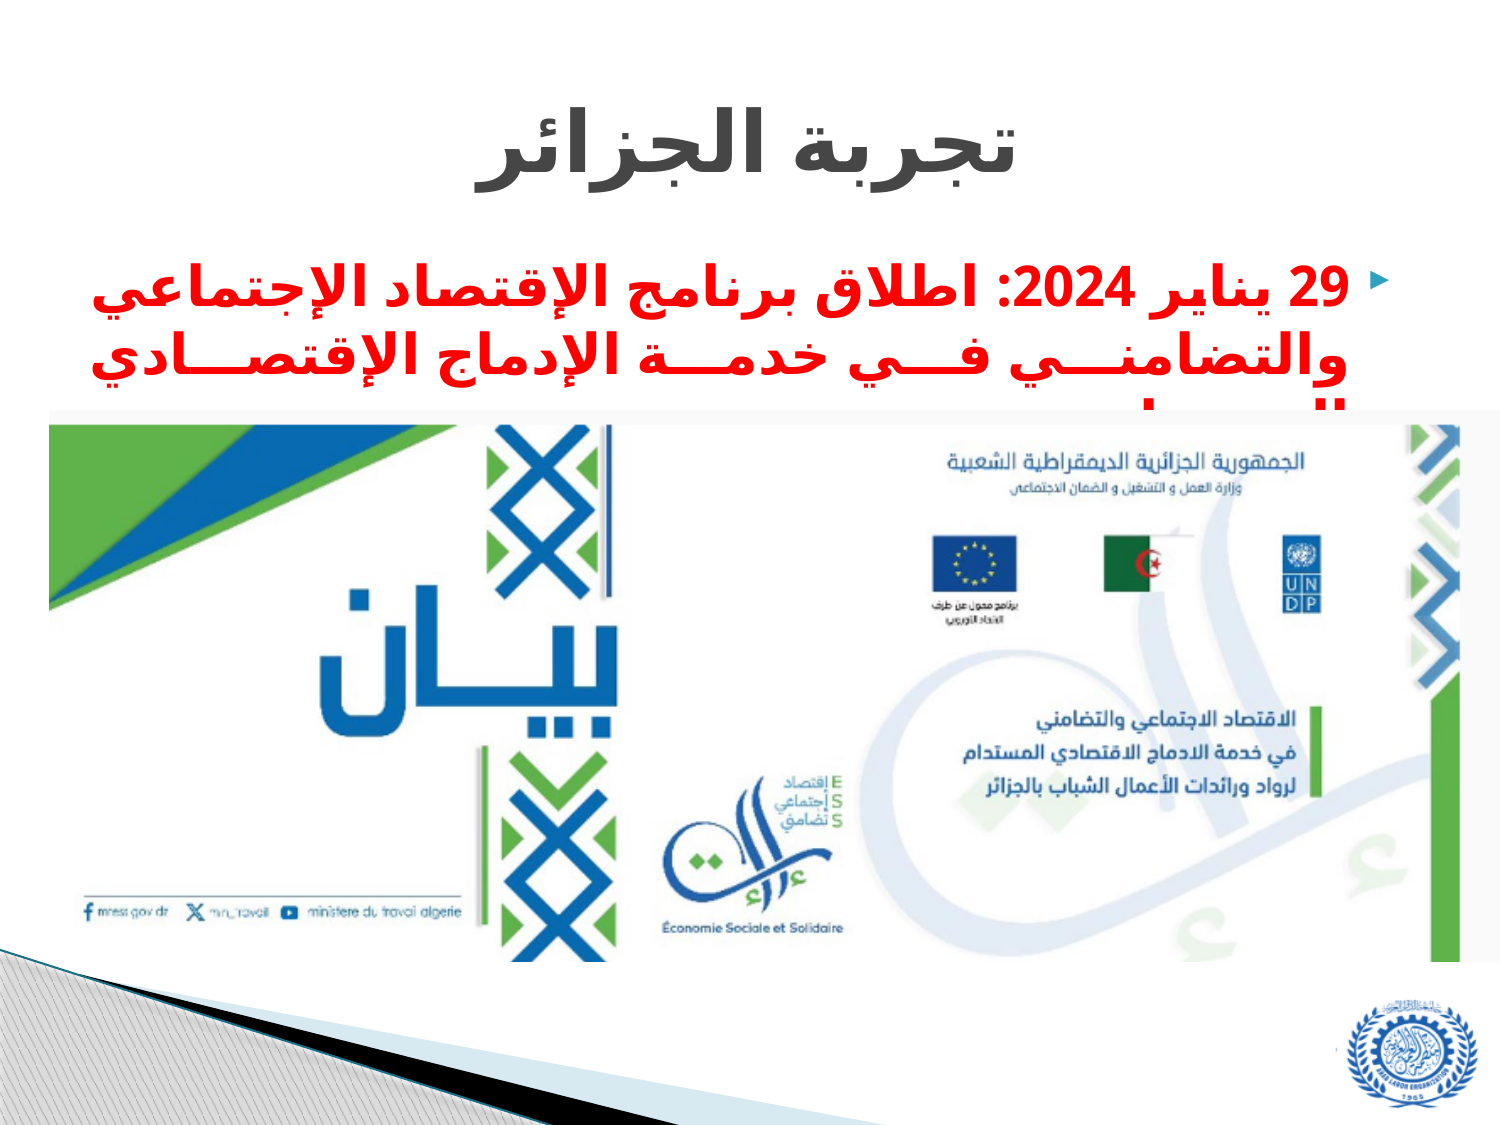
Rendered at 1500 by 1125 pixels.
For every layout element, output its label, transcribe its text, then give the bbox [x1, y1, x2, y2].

picture [48, 409, 1500, 963]
title تجربة الجزائر [75, 45, 1425, 233]
list 29 يناير 2024: اطلاق برنامج الإقتصاد الإجتماعي والتضامني في خدمة الإدماج الإقتصادي المستدام. [75, 975, 1425, 986]
picture [1335, 984, 1500, 1125]
list 29 يناير 2024: اطلاق برنامج الإقتصاد الإجتماعي والتضامني في خدمة الإدماج الإقتصادي المستدام. [75, 243, 1425, 409]
